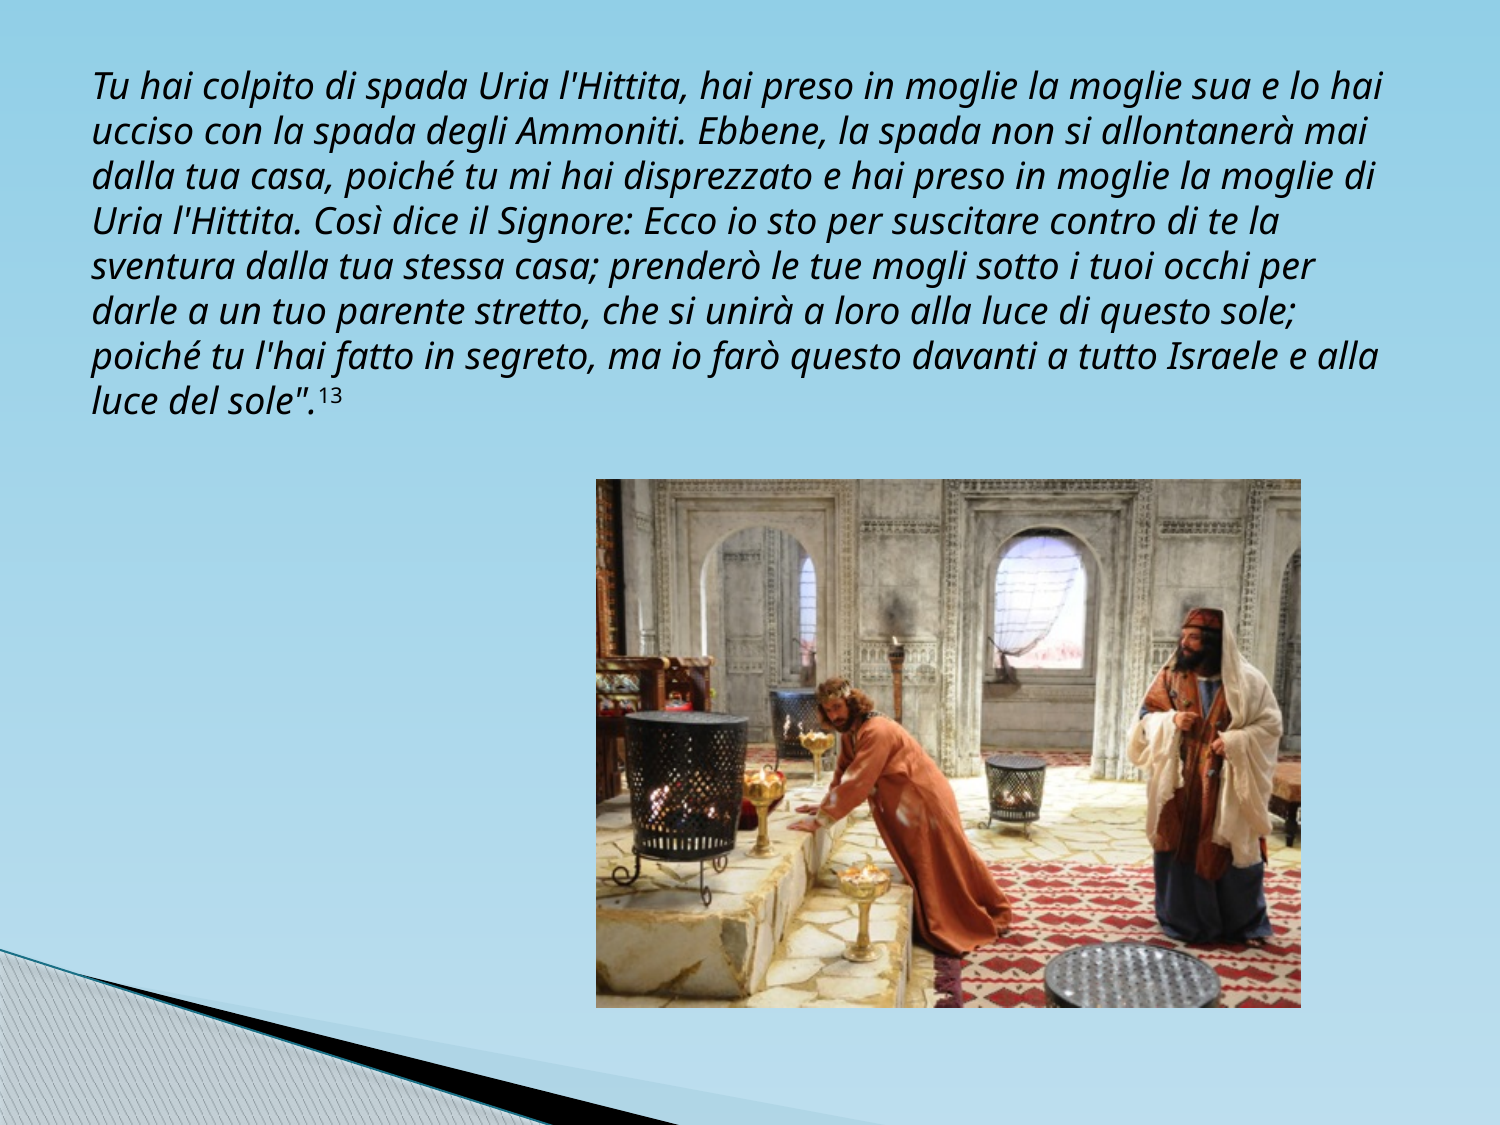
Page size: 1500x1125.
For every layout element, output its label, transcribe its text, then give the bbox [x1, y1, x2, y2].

picture [596, 479, 1301, 1009]
text_box Tu hai colpito di spada Uria l'Hittita, hai preso in moglie la moglie sua e lo hai ucciso con la spada degli Ammoniti. Ebbene, la spada non si allontanerà mai dalla tua casa, poiché tu mi hai disprezzato e hai preso in moglie la moglie di Uria l'Hittita. Così dice il Signore: Ecco io sto per suscitare contro di te la sventura dalla tua stessa casa; prenderò le tue mogli sotto i tuoi occhi per darle a un tuo parente stretto, che si unirà a loro alla luce di questo sole; poiché tu l'hai fatto in segreto, ma io farò questo davanti a tutto Israele e alla luce del sole".13 [76, 54, 1425, 430]
